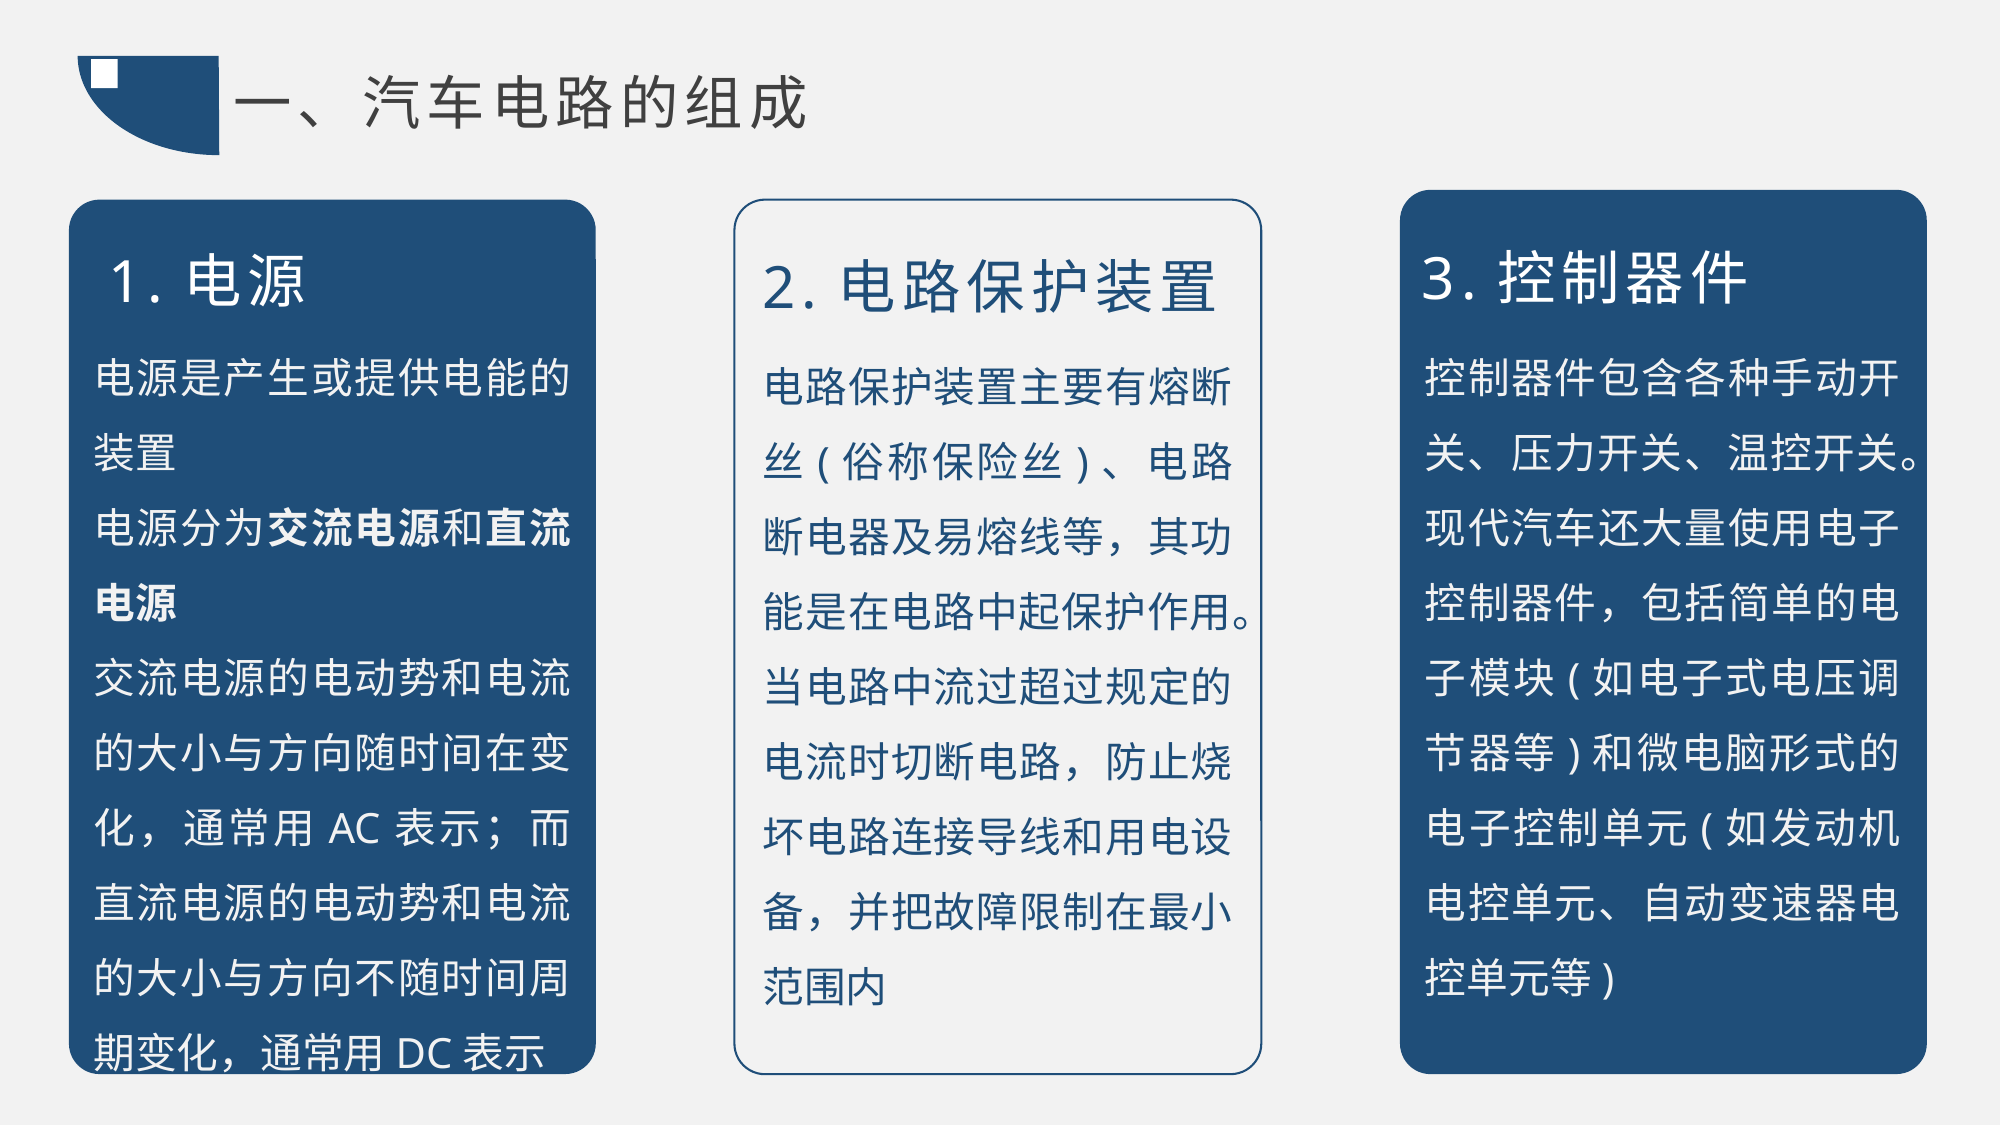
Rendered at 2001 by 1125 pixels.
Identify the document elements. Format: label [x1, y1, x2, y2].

text_box [1399, 189, 1927, 1075]
text_box [77, 0, 925, 156]
text_box [734, 199, 1262, 1075]
text_box [68, 199, 596, 1092]
